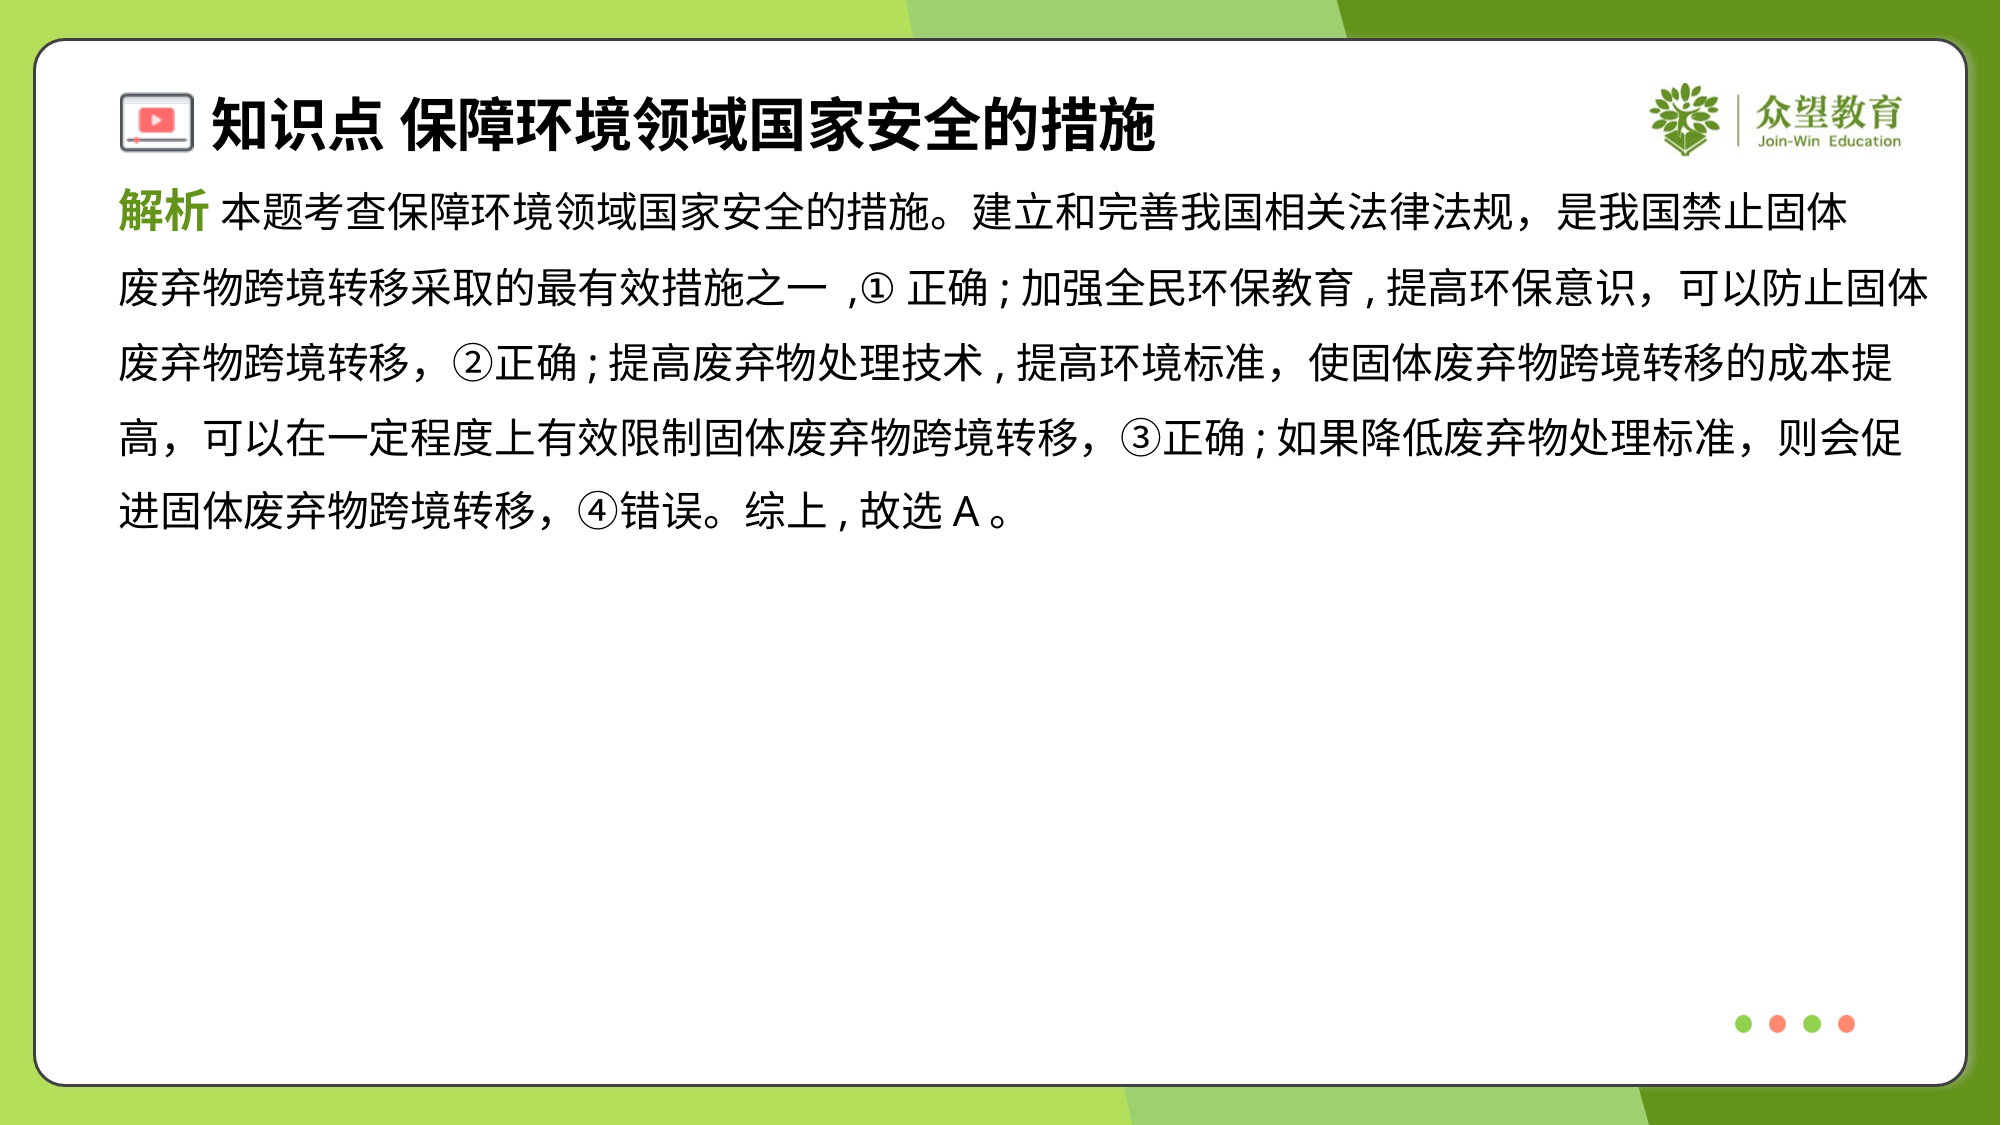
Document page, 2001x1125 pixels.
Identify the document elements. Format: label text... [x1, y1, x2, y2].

text_box 解析 本题考查保障环境领域国家安全的措施。建立和完善我国相关法律法规，是我国禁止固体 废弃物跨境转移采取的最有效措施之一 ,①正确;加强全民环保教育,提高环保意识，可以防止固体 废弃物跨境转移，②正确;提高废弃物处理技术,提高环境标准，使固体废弃物跨境转移的成本提 高，可以在一定程度上有效限制固体废弃物跨境转移，③正确;如果降低废弃物处理标准，则会促 进固体废弃物跨境转移，④错误。综上,故选A。 [118, 159, 1883, 527]
picture [0, 0, 2000, 1125]
